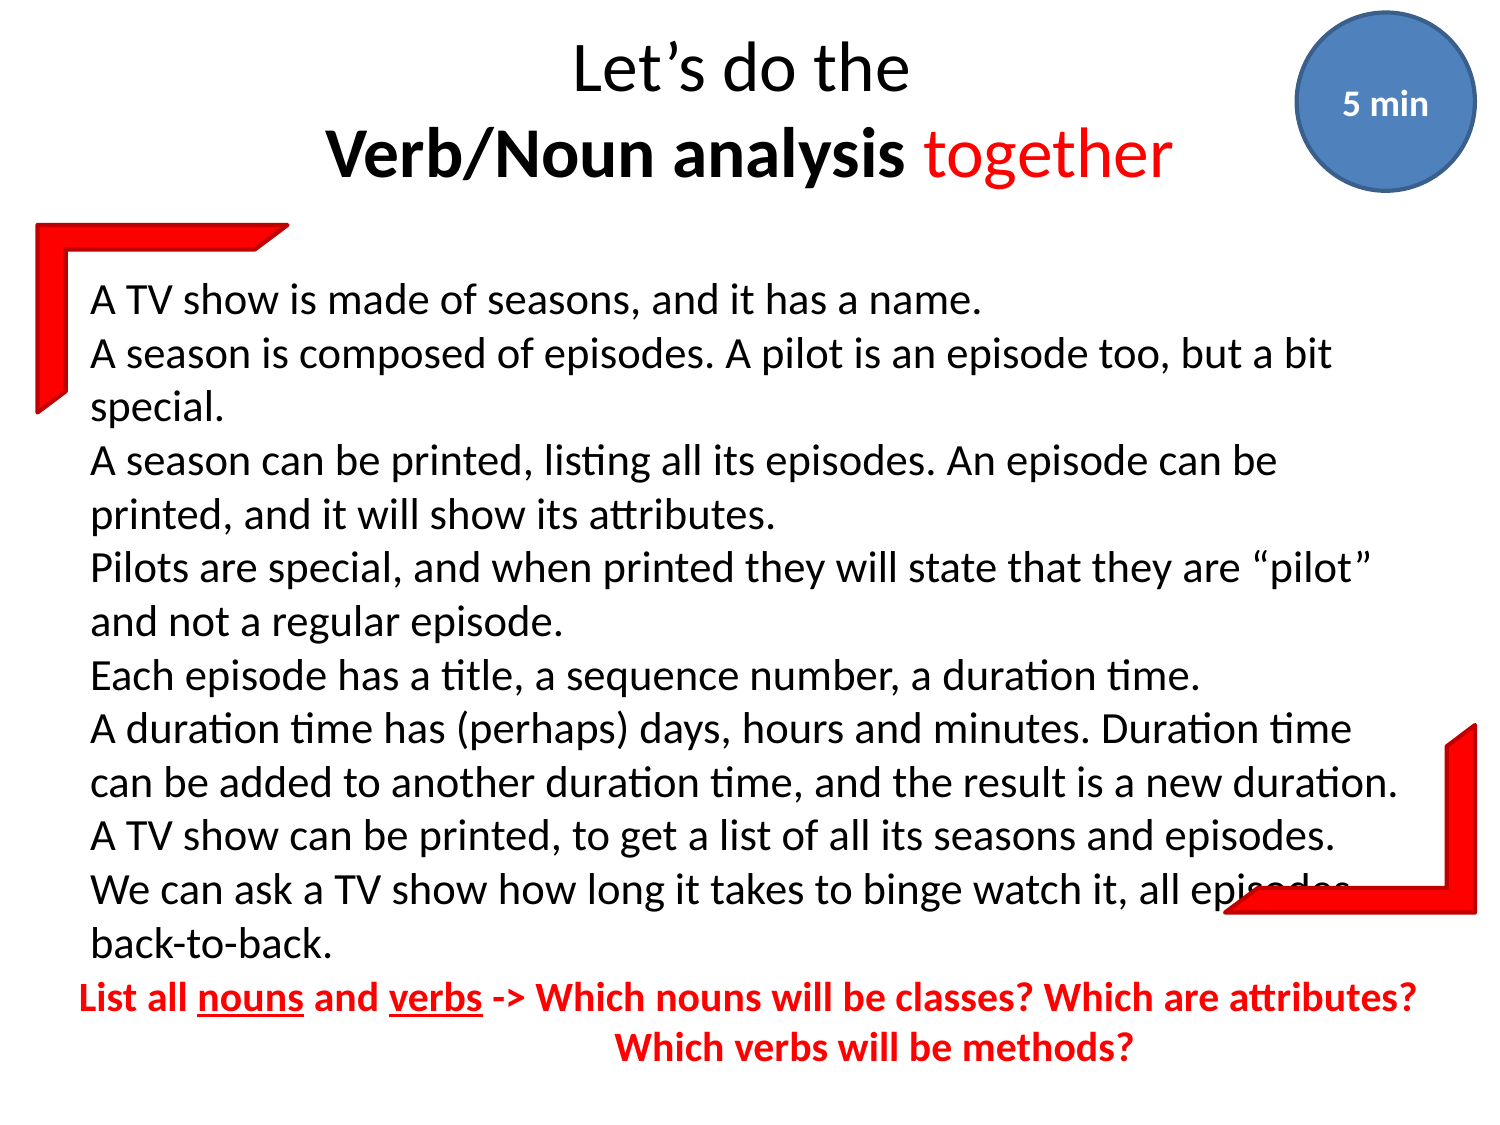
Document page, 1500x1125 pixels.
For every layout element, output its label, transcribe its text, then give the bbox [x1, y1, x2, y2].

text_box List all nouns and verbs -> Which nouns will be classes? Which are attributes? Which verbs will be methods? [64, 962, 1434, 1078]
text_box [1223, 723, 1478, 915]
list A TV show is made of seasons, and it has a name. A season is composed of episodes. A pilot is an episode too, but a bit special. A season can be printed, listing all its episodes. An episode can be printed, and it will show its attributes. Pilots are special, and when printed they will state that they are “pilot” and not a regular episode. Each episode has a title, a sequence number, a duration time. A duration time has (perhaps) days, hours and minutes. Duration time can be added to another duration time, and the result is a new duration. A TV show can be printed, to get a list of all its seasons and episodes. We can ask a TV show how long it takes to binge watch it, all episodes, back-to-back. [75, 262, 1425, 962]
text_box 5 min [1294, 10, 1478, 193]
text_box [35, 222, 290, 415]
title Let’s do the Verb/Noun analysis together [75, 12, 1425, 200]
